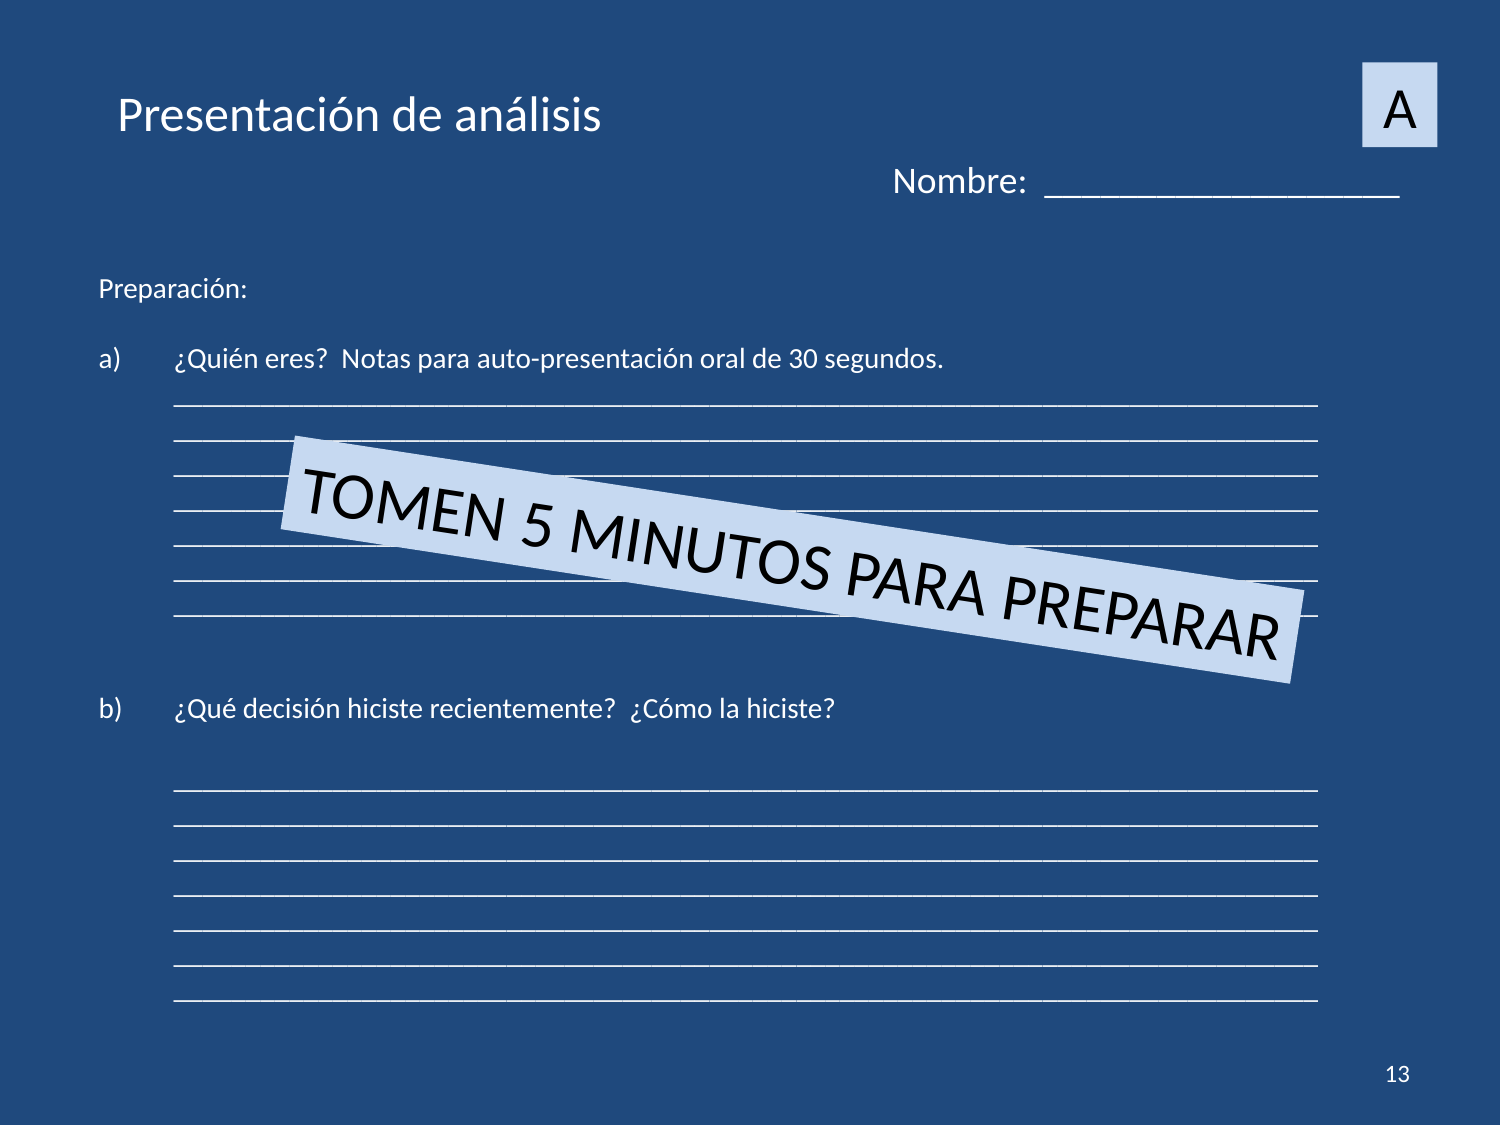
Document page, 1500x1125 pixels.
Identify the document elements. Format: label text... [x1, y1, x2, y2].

text_box Preparación: ¿Quién eres? Notas para auto-presentación oral de 30 segundos. _______________________________________________________________________________ _______________________________________________________________________________ _______________________________________________________________________________ _______________________________________________________________________________ _______________________________________________________________________________ _______________________________________________________________________________ _______________________________________________________________________________ ¿Qué decisión hiciste recientemente? ¿Cómo la hiciste? _______________________________________________________________________________ _______________________________________________________________________________ _______________________________________________________________________________ _______________________________________________________________________________ _______________________________________________________________________________ _______________________________________________________________________________ _______________________________________________________________________________ [83, 262, 1350, 1082]
text_box Presentación de análisis [102, 74, 617, 149]
text_box TOMEN 5 MINUTOS PARA PREPARAR [280, 435, 1305, 684]
slide_number 13 [1074, 1042, 1425, 1103]
text_box Nombre: ___________________ [877, 148, 1416, 209]
text_box A [1362, 62, 1438, 148]
